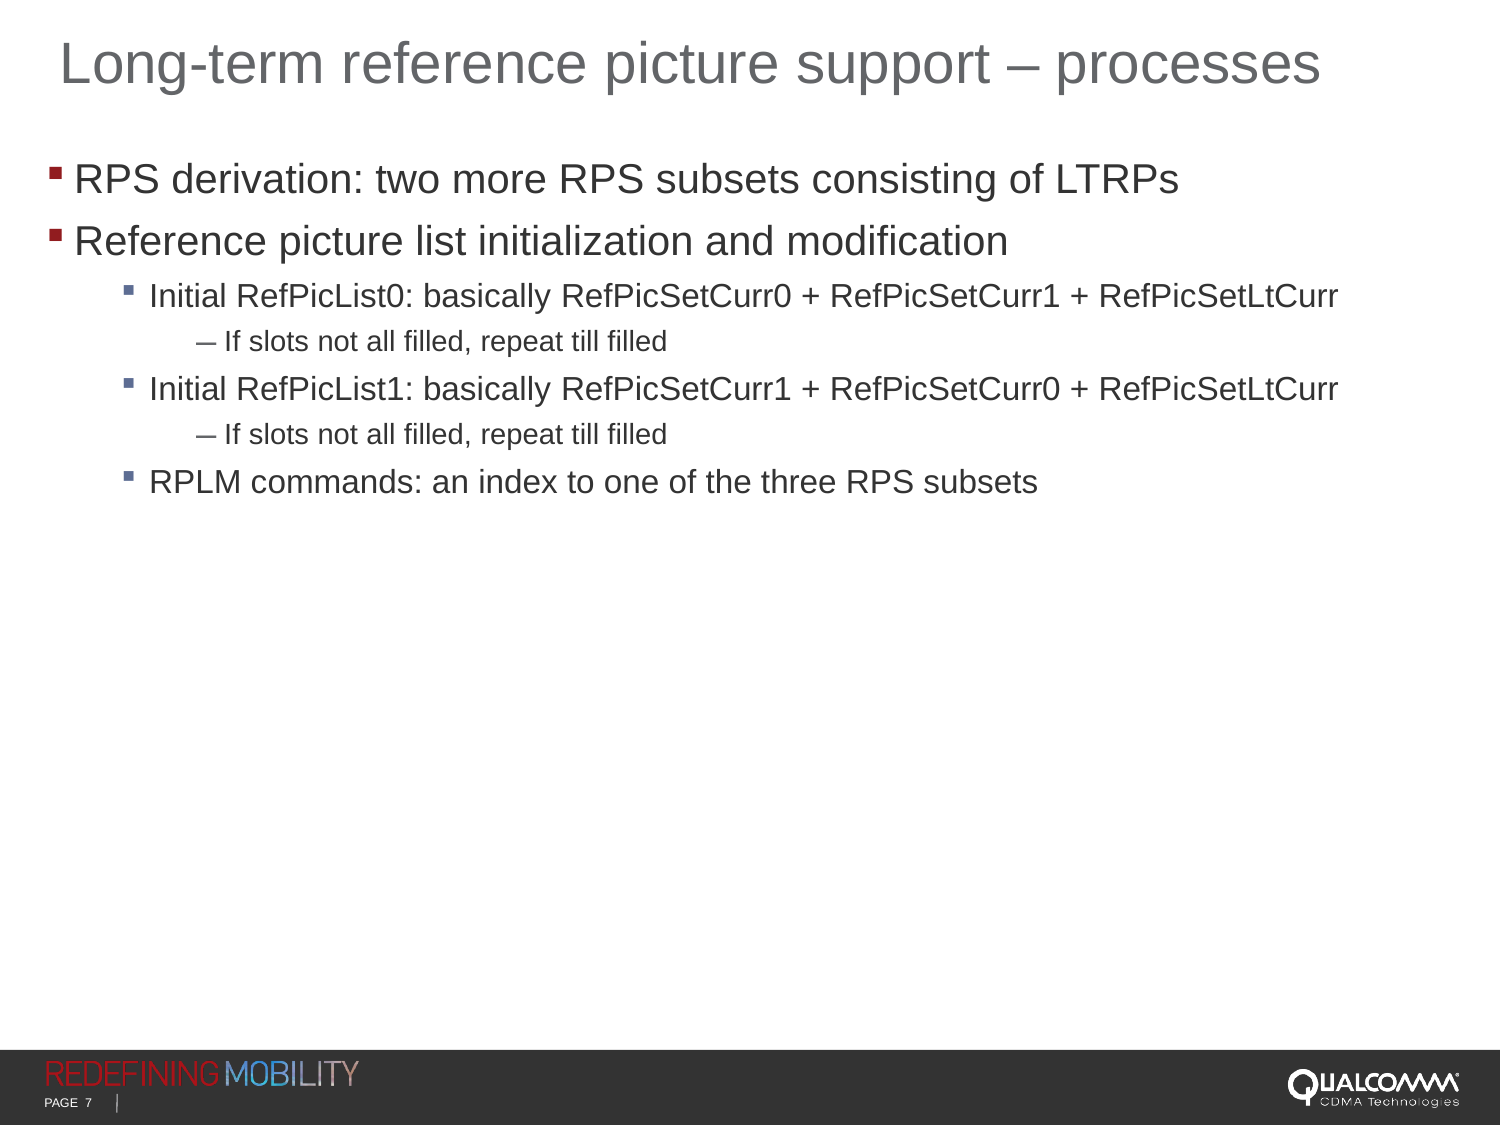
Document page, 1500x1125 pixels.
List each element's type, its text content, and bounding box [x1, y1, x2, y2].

title Long-term reference picture support – processes [44, 20, 1483, 113]
list RPS derivation: two more RPS subsets consisting of LTRPs Reference picture list initialization and modification Initial RefPicList0: basically RefPicSetCurr0 + RefPicSetCurr1 + RefPicSetLtCurr If slots not all filled, repeat till filled Initial RefPicList1: basically RefPicSetCurr1 + RefPicSetCurr0 + RefPicSetLtCurr If slots not all filled, repeat till filled RPLM commands: an index to one of the three RPS subsets [30, 148, 1469, 1021]
picture [1278, 1058, 1478, 1114]
picture [31, 1049, 369, 1098]
